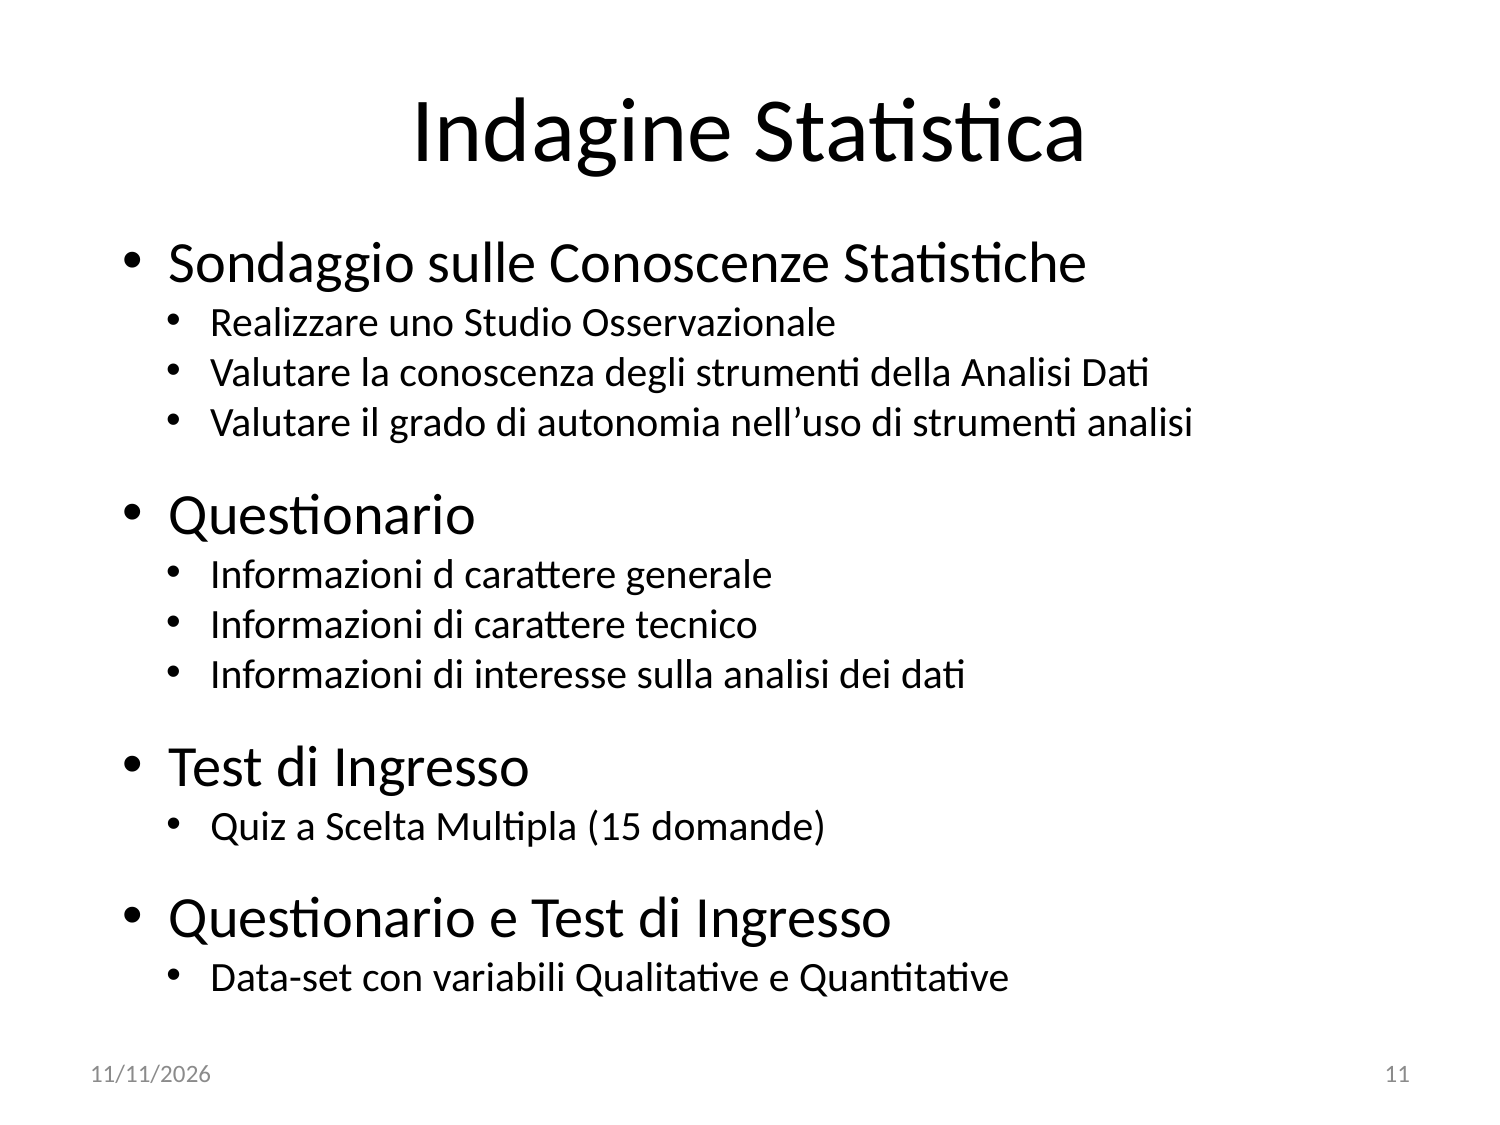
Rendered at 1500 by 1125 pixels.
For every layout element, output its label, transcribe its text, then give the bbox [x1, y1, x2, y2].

text_box Sondaggio sulle Conoscenze Statistiche Realizzare uno Studio Osservazionale Valutare la conoscenza degli strumenti della Analisi Dati Valutare il grado di autonomia nell’uso di strumenti analisi [107, 217, 1406, 452]
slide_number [75, 1042, 425, 1103]
text_box Questionario e Test di Ingresso Data-set con variabili Qualitative e Quantitative [107, 872, 1425, 1007]
text_box Test di Ingresso Quiz a Scelta Multipla (15 domande) [107, 721, 1425, 856]
text_box Questionario Informazioni d carattere generale Informazioni di carattere tecnico Informazioni di interesse sulla analisi dei dati [107, 469, 1406, 704]
slide_number 11 [1074, 1042, 1425, 1103]
title Indagine Statistica [75, 45, 1425, 205]
